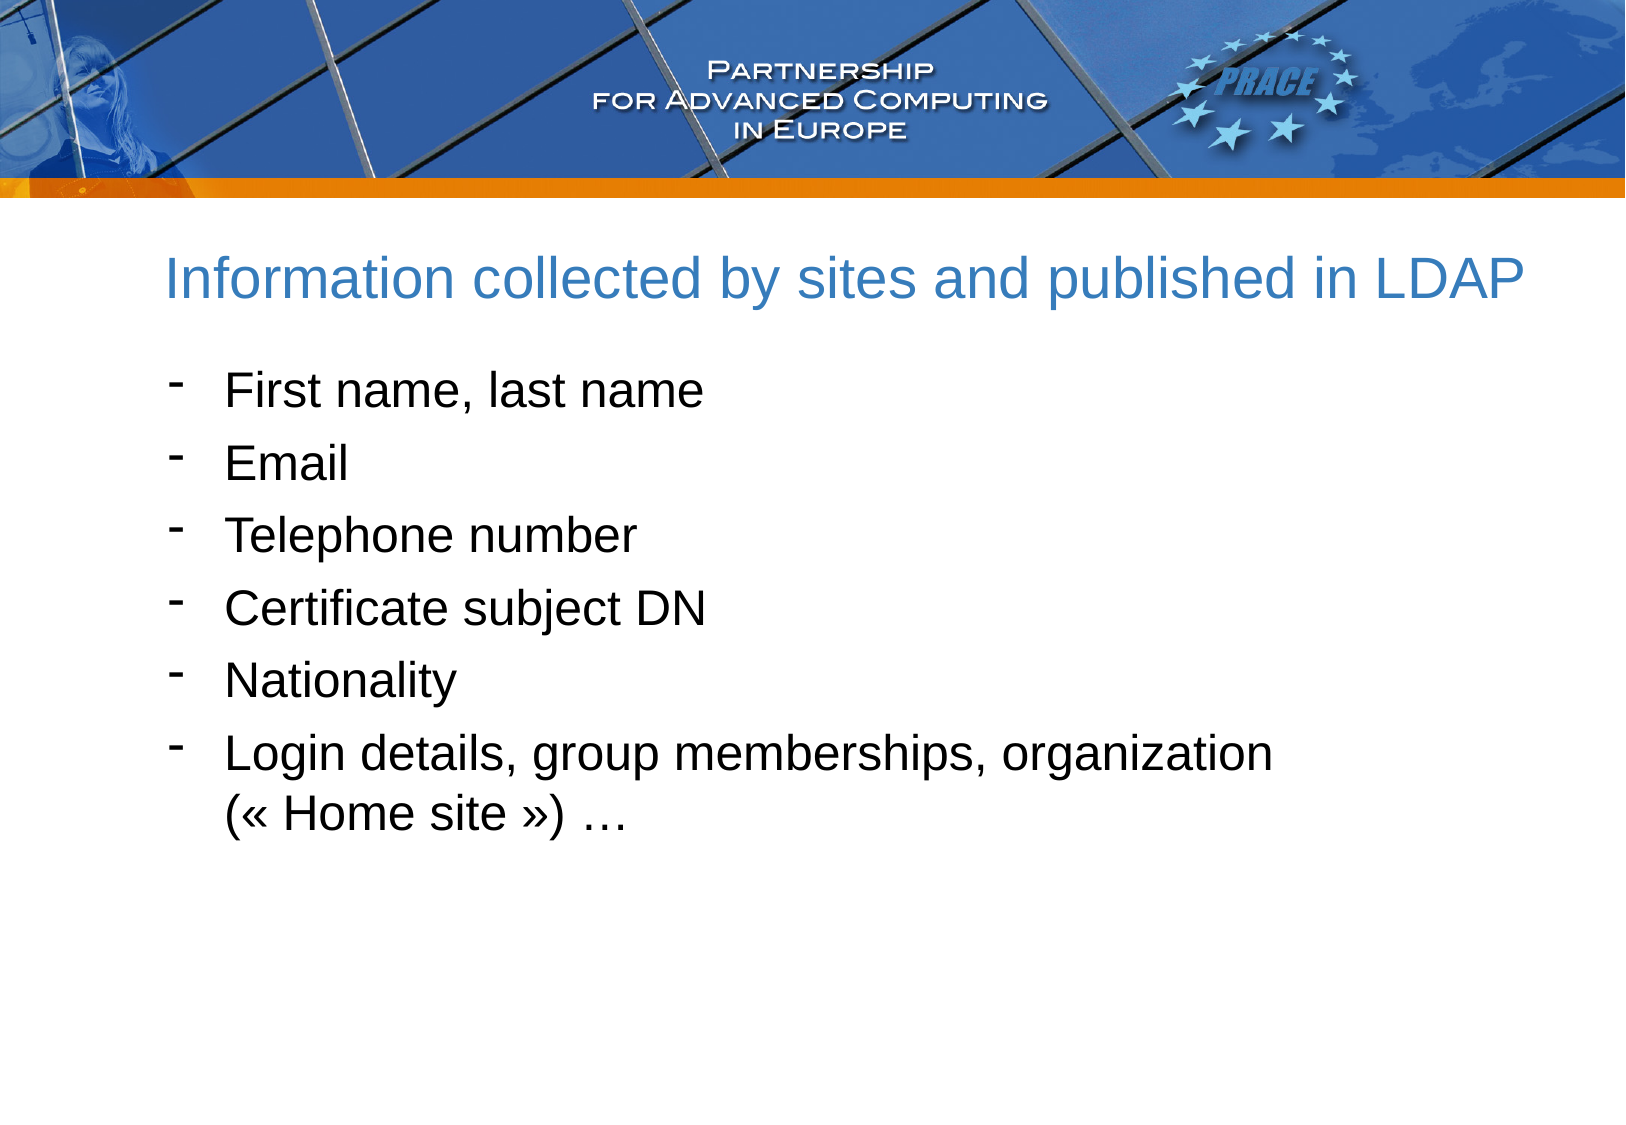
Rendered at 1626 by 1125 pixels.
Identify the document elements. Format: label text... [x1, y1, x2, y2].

list First name, last name Email Telephone number Certificate subject DN Nationality Login details, group memberships, organization (« Home site ») … [152, 349, 1450, 1023]
picture [0, 0, 1625, 198]
title Information collected by sites and published in LDAP [149, 212, 1581, 340]
